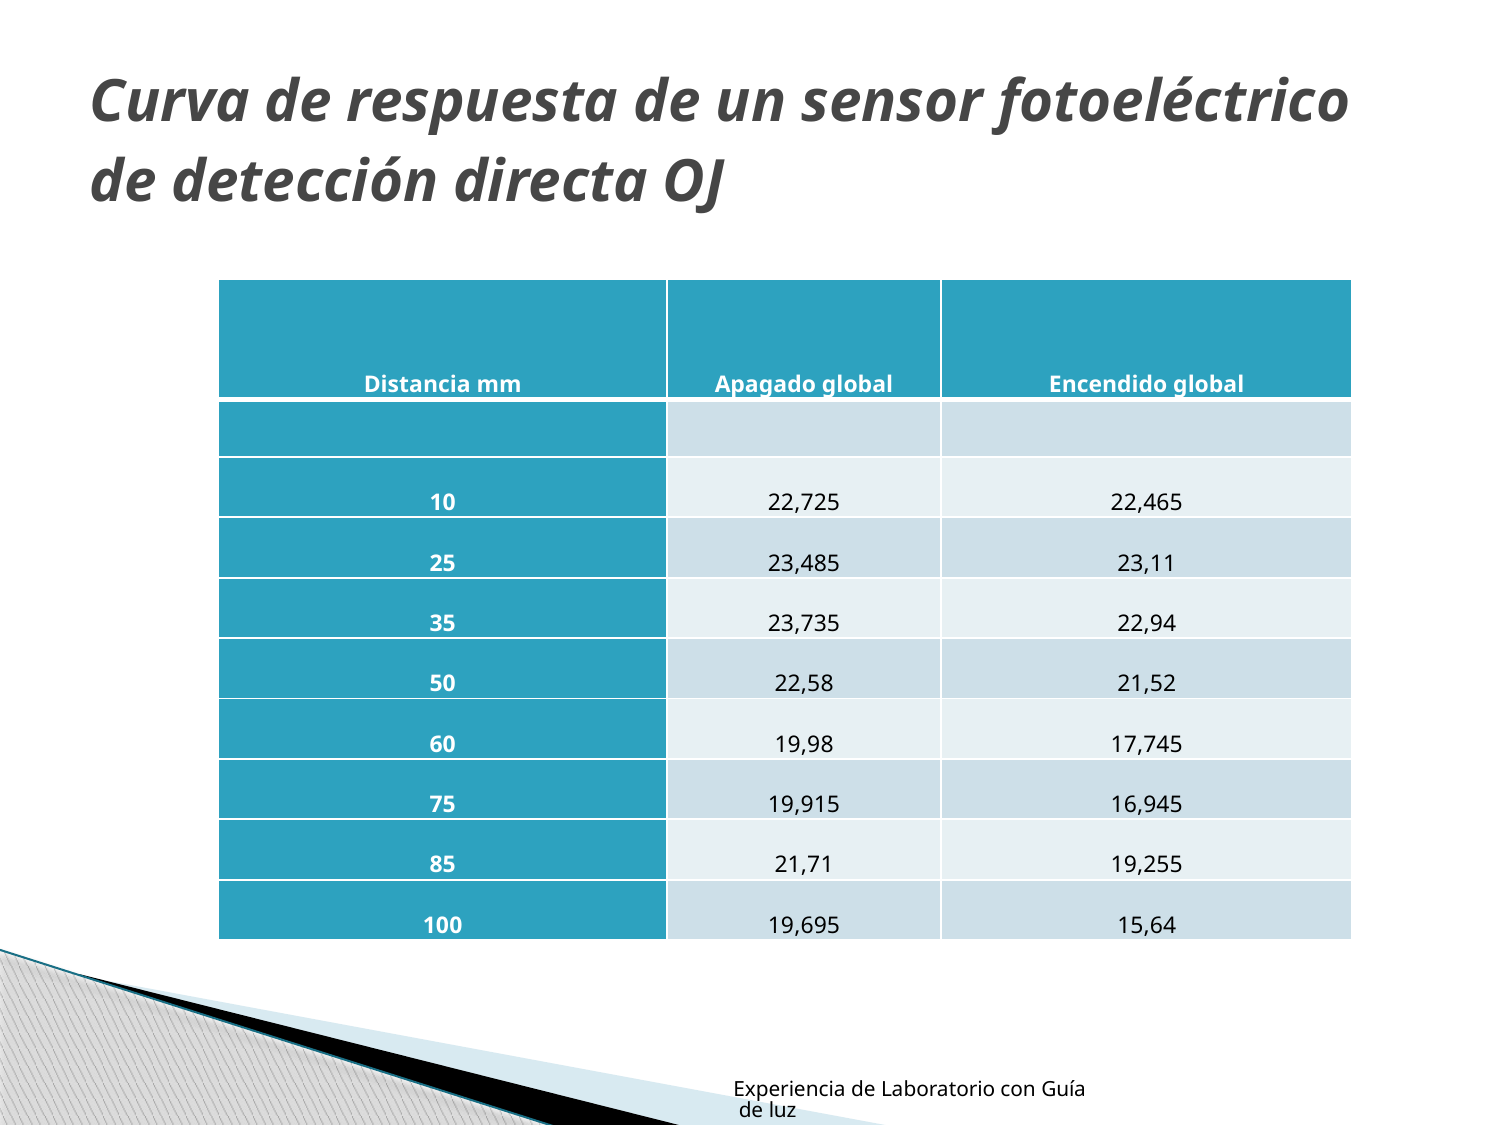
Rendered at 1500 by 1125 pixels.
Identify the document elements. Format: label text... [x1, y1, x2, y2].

table_cell [219, 402, 666, 456]
table_cell 85 [219, 820, 666, 879]
table_cell 23,735 [668, 579, 940, 637]
table_cell 16,945 [942, 760, 1351, 818]
table_cell 22,58 [668, 639, 940, 698]
table_cell 100 [219, 881, 666, 939]
table_cell 19,255 [942, 820, 1351, 879]
title Curva de respuesta de un sensor fotoeléctrico de detección directa OJ [75, 45, 1425, 233]
table_cell 25 [219, 518, 666, 577]
table_cell 19,915 [668, 760, 940, 818]
table_cell [942, 402, 1351, 456]
table_cell 75 [219, 760, 666, 818]
footer Experiencia de Laboratorio con Guía de luz [718, 1051, 1105, 1112]
table_cell [668, 402, 940, 456]
table_cell 35 [219, 579, 666, 637]
table_cell 19,98 [668, 699, 940, 758]
table_cell 21,71 [668, 820, 940, 879]
table_cell 17,745 [942, 699, 1351, 758]
table_cell 23,485 [668, 518, 940, 577]
table_cell 22,725 [668, 458, 940, 516]
table_cell 22,94 [942, 579, 1351, 637]
table_cell 22,465 [942, 458, 1351, 516]
table_header Encendido global [942, 280, 1351, 397]
table_cell 10 [219, 458, 666, 516]
table_cell 15,64 [942, 881, 1351, 939]
table_cell 21,52 [942, 639, 1351, 698]
table_cell 50 [219, 639, 666, 698]
table_cell 23,11 [942, 518, 1351, 577]
table_cell 19,695 [668, 881, 940, 939]
table_cell 60 [219, 699, 666, 758]
table_header Apagado global [668, 280, 940, 397]
table_header Distancia mm [219, 280, 666, 397]
